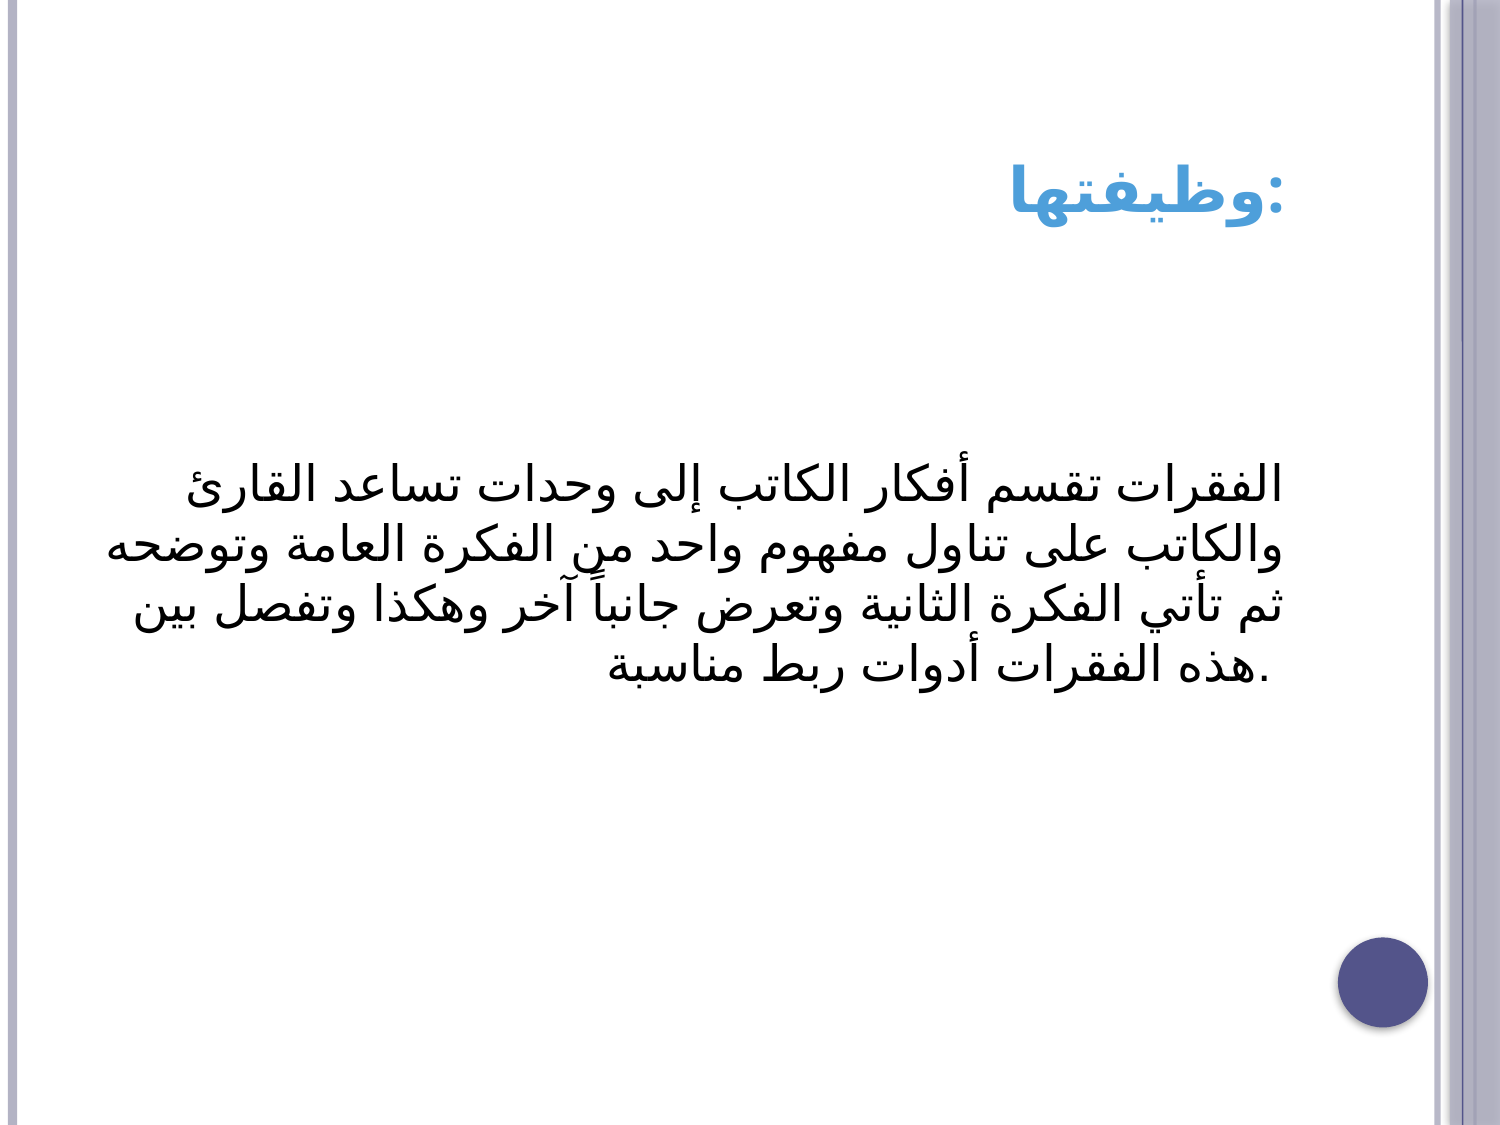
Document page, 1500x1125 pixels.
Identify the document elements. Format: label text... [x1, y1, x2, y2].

title وظيفتها: [75, 45, 1300, 233]
list الفقرات تقسم أفكار الكاتب إلى وحدات تساعد القارئ والكاتب على تناول مفهوم واحد من الفكرة العامة وتوضحه ثم تأتي الفكرة الثانية وتعرض جانباً آخر وهكذا وتفصل بين هذه الفقرات أدوات ربط مناسبة. [75, 444, 1300, 1062]
